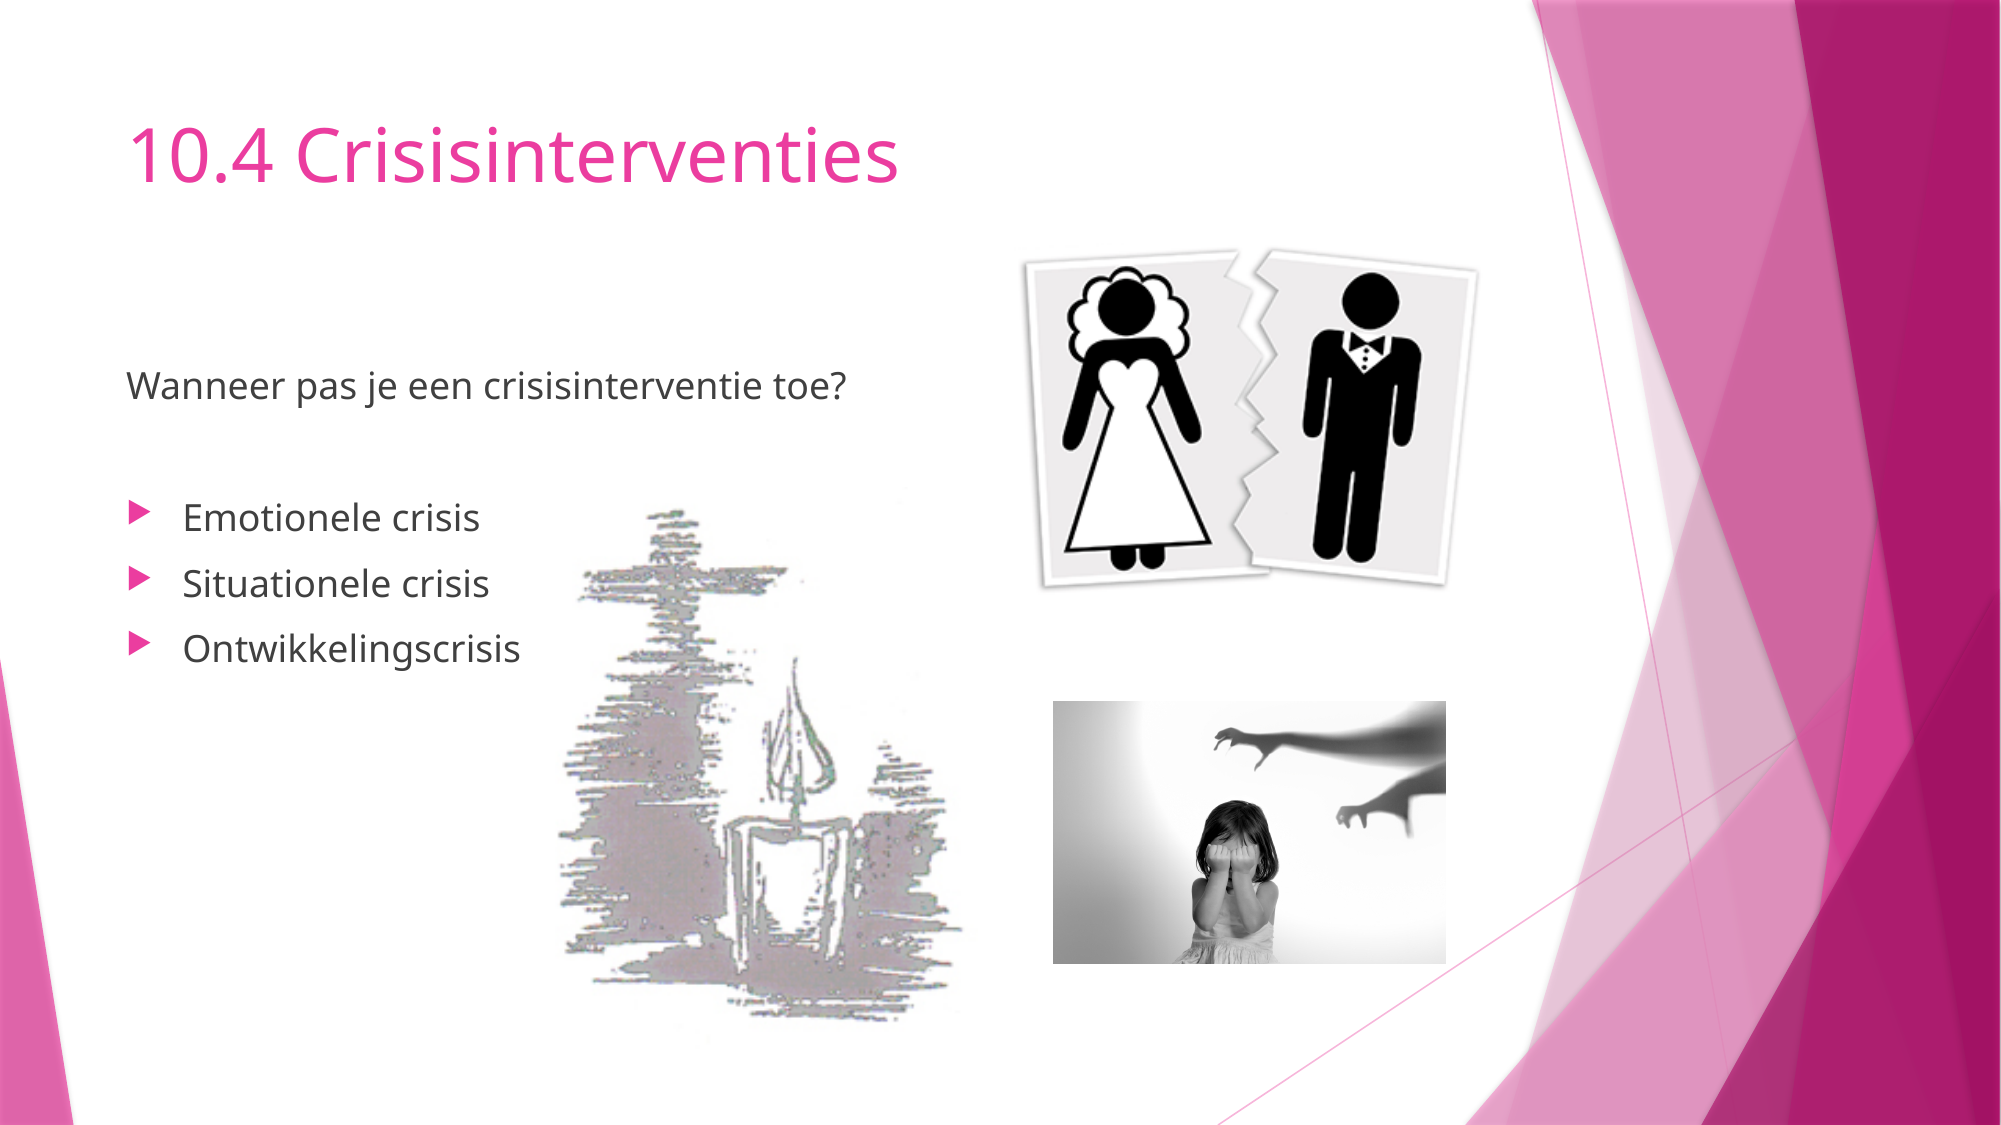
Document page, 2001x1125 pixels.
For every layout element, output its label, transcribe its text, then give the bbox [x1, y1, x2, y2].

picture [1052, 701, 1446, 964]
picture [539, 487, 978, 1053]
list Wanneer pas je een crisisinterventie toe? Emotionele crisis Situationele crisis Ontwikkelingscrisis [111, 354, 1522, 992]
title 10.4 Crisisinterventies [111, 99, 1522, 317]
picture [1014, 243, 1485, 596]
